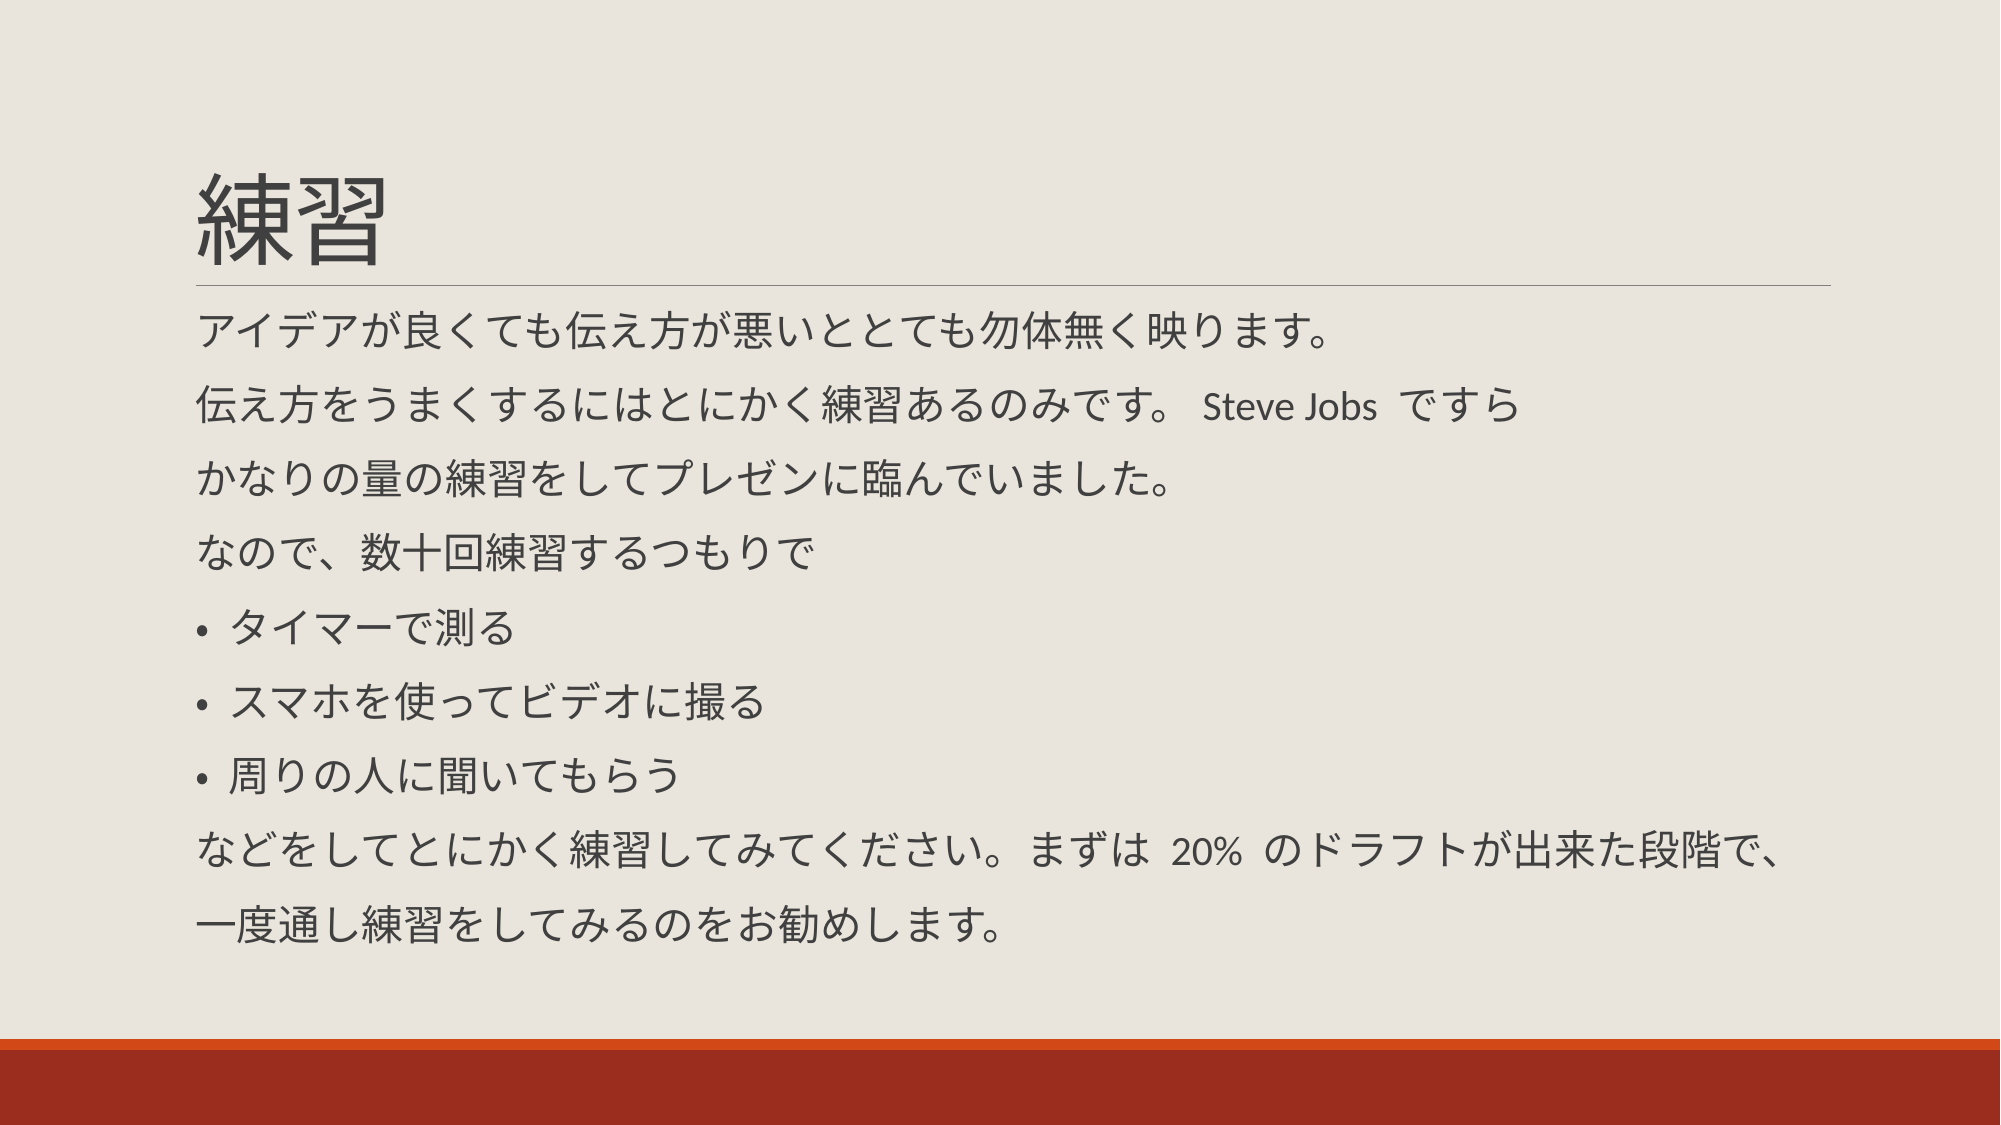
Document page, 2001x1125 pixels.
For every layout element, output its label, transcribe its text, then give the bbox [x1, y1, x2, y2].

title 練習 [180, 47, 1830, 285]
list アイデアが良くても伝え方が悪いととても勿体無く映ります。 伝え方をうまくするにはとにかく練習あるのみです。Steve Jobs ですら かなりの量の練習をしてプレゼンに臨んでいました。 なので、数十回練習するつもりで • タイマーで測る • スマホを使ってビデオに撮る • 周りの人に聞いてもらう などをしてとにかく練習してみてください。まずは 20% のドラフトが出来た段階で、 一度通し練習をしてみるのをお勧めします。 [180, 302, 1830, 963]
